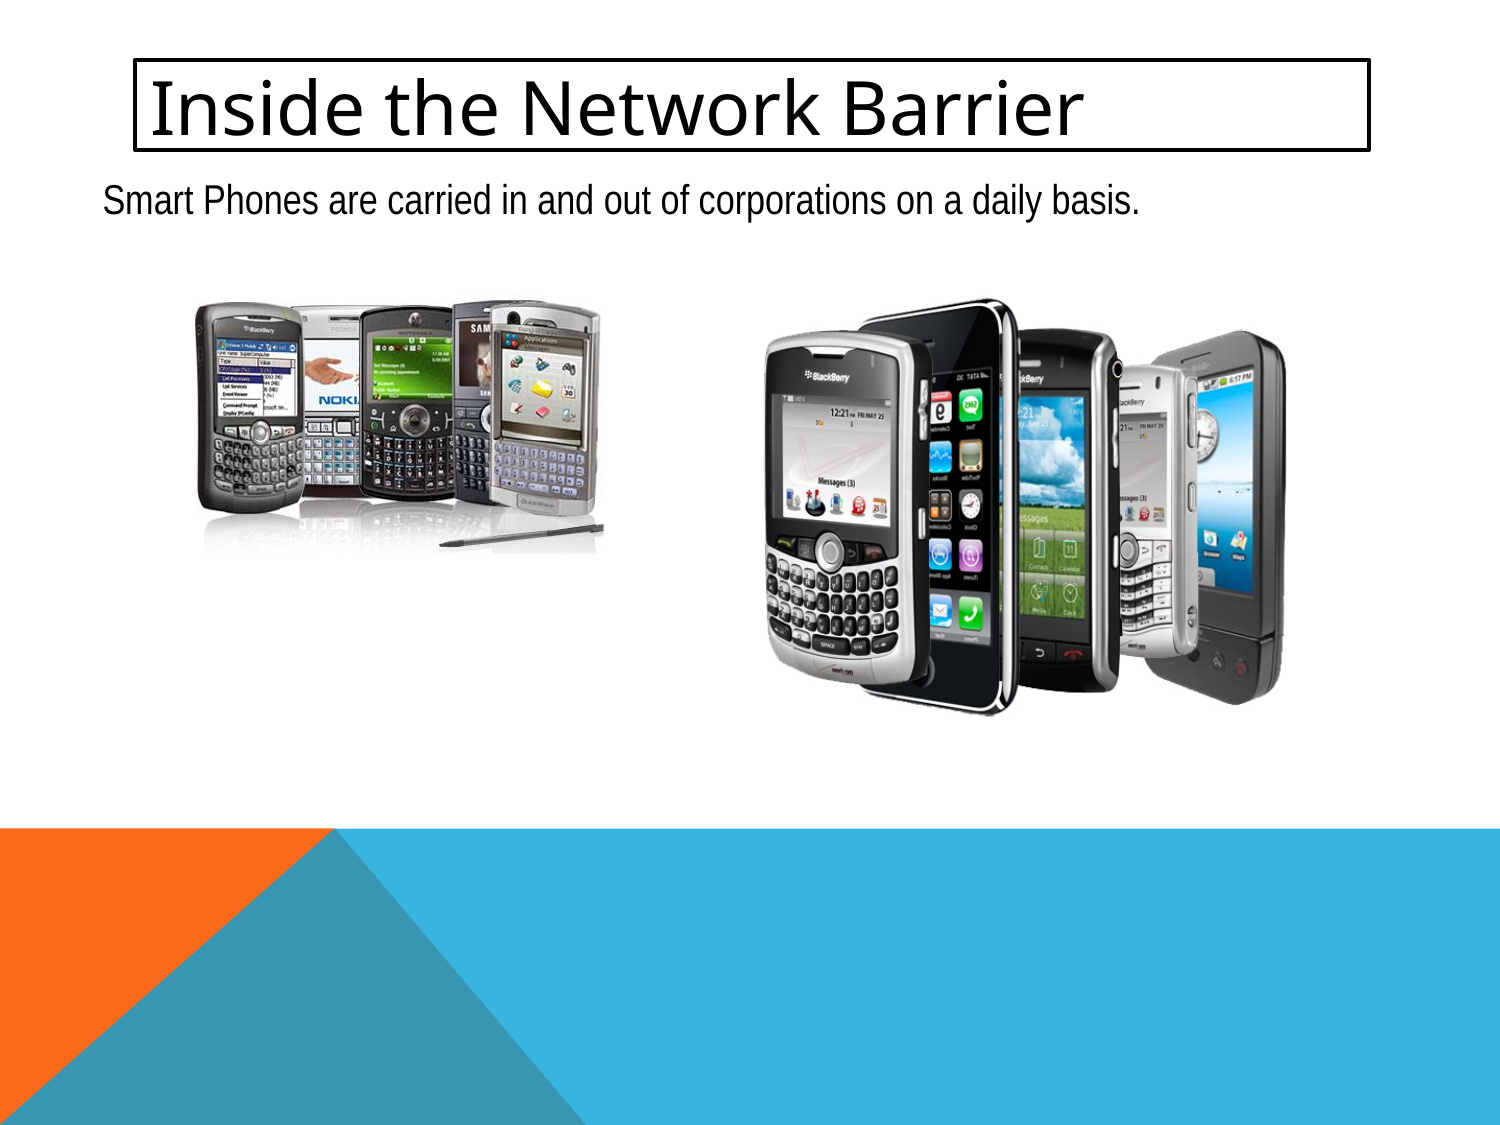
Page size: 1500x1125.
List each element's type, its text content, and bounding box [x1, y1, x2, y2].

title Inside the Network Barrier [133, 58, 1371, 152]
picture [712, 258, 1338, 728]
picture [187, 262, 604, 576]
list Smart Phones are carried in and out of corporations on a daily basis. [87, 165, 1401, 813]
